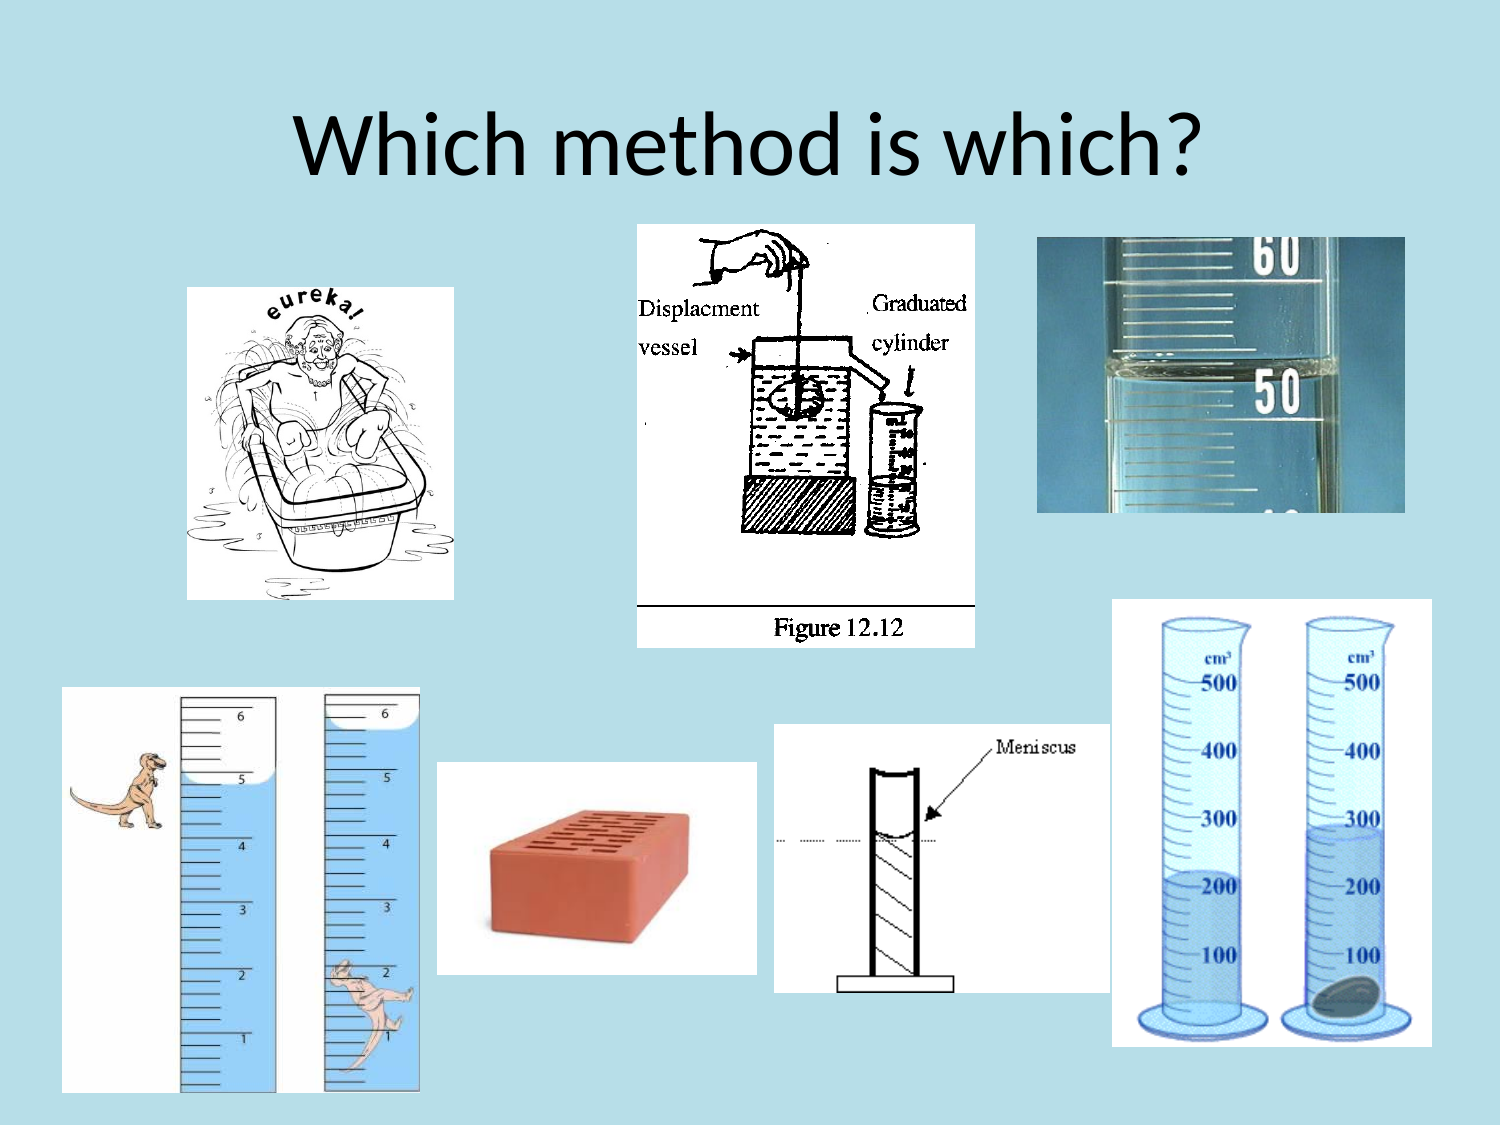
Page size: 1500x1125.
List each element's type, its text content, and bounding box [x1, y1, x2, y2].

picture [437, 762, 757, 976]
picture [62, 687, 421, 1093]
picture [774, 724, 1110, 993]
picture [637, 224, 976, 648]
picture [187, 287, 454, 601]
title Which method is which? [75, 45, 1425, 233]
picture [1112, 599, 1432, 1048]
picture [1037, 237, 1405, 513]
